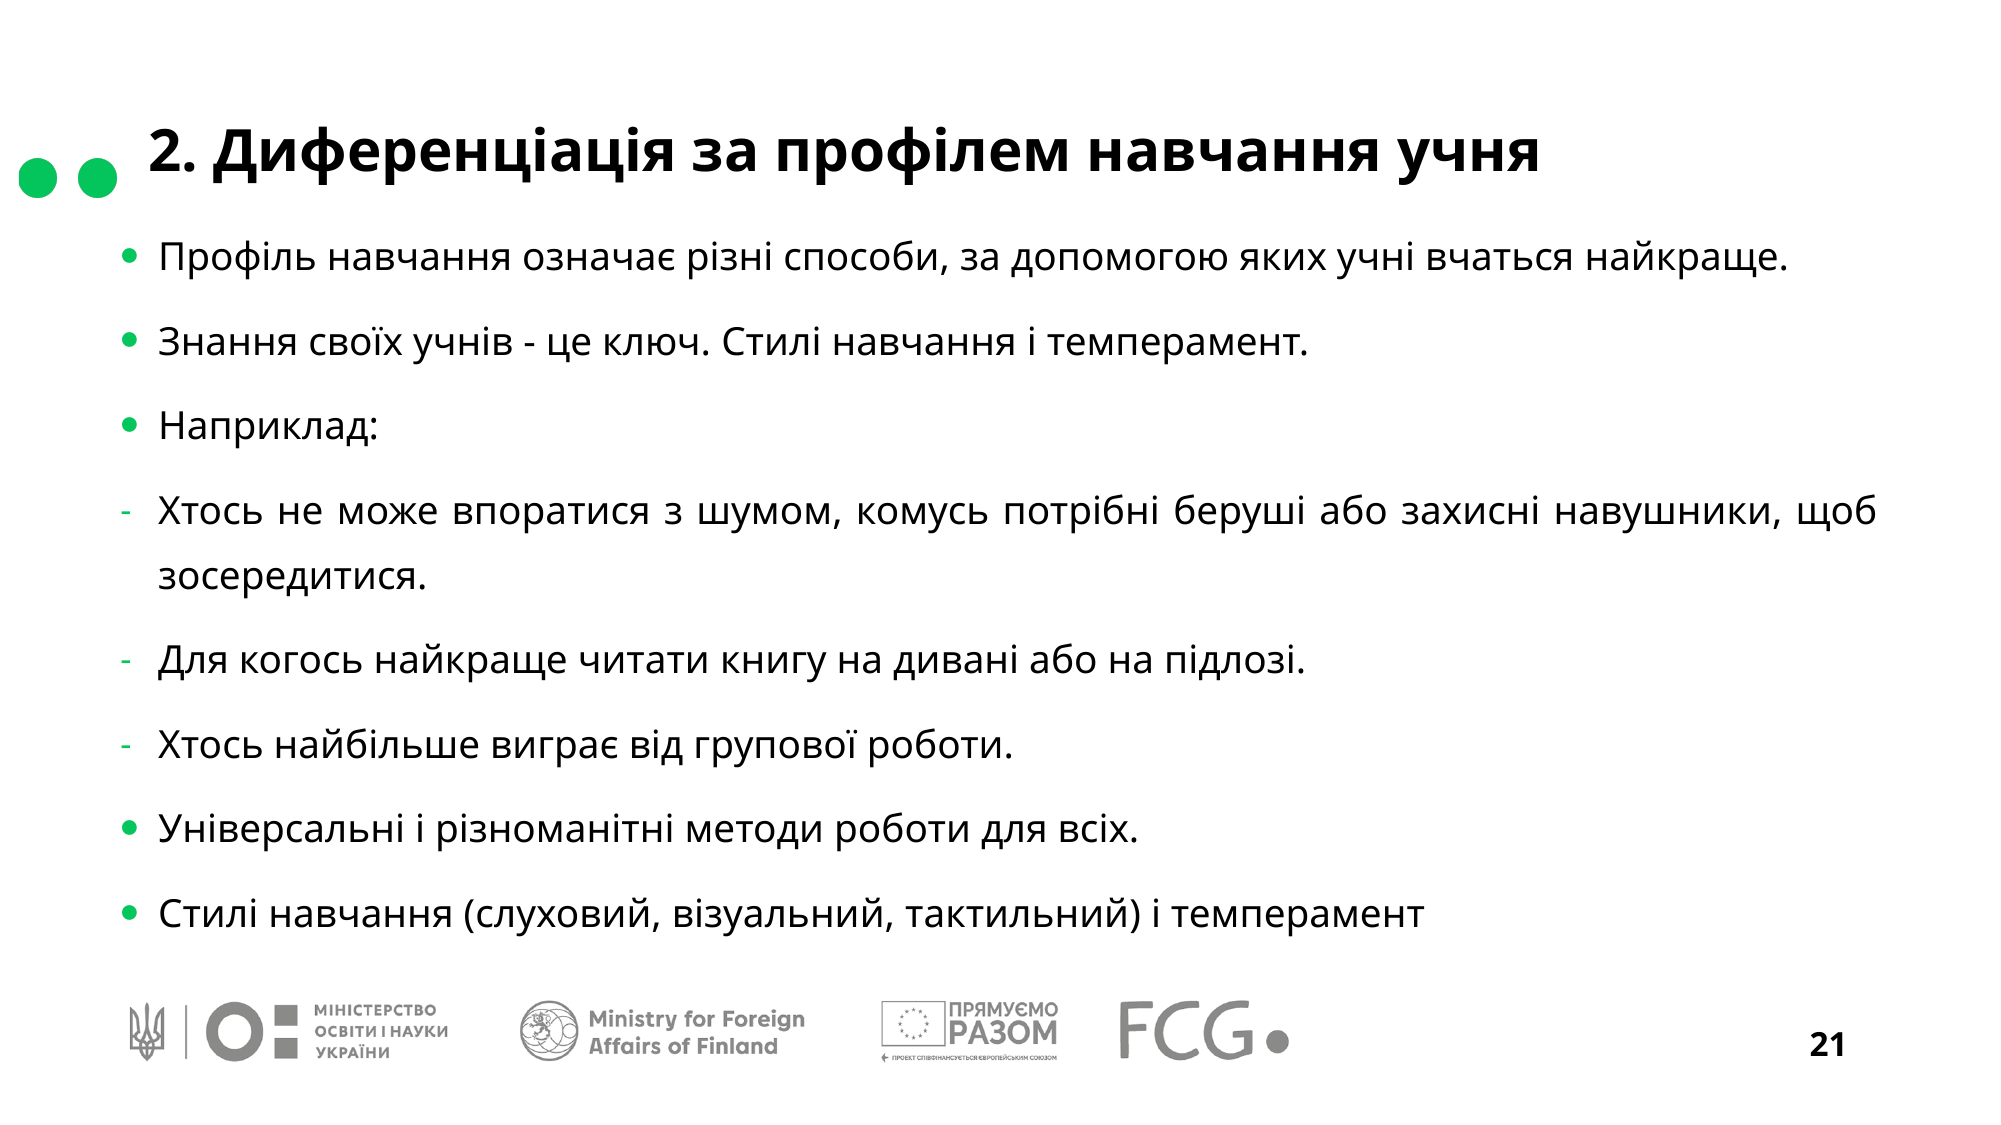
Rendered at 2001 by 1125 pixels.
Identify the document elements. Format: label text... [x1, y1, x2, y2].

picture [42, 940, 1374, 1125]
list Профіль навчання означає різні способи, за допомогою яких учні вчаться найкраще. Знання своїх учнів - це ключ. Стилі навчання і темперамент. Наприклад: Хтось не може впоратися з шумом, комусь потрібні беруші або захисні навушники, щоб зосередитися. Для когось найкраще читати книгу на дивані або на підлозі. Хтось найбільше виграє від групової роботи. Універсальні і різноманітні методи роботи для всіх. Стилі навчання (слуховий, візуальний, тактильний) і темперамент [105, 205, 1895, 1036]
picture [18, 158, 117, 198]
title 2. Диференціація за профілем навчання учня [133, 49, 2000, 236]
slide_number 21 [1736, 1036, 1863, 1076]
